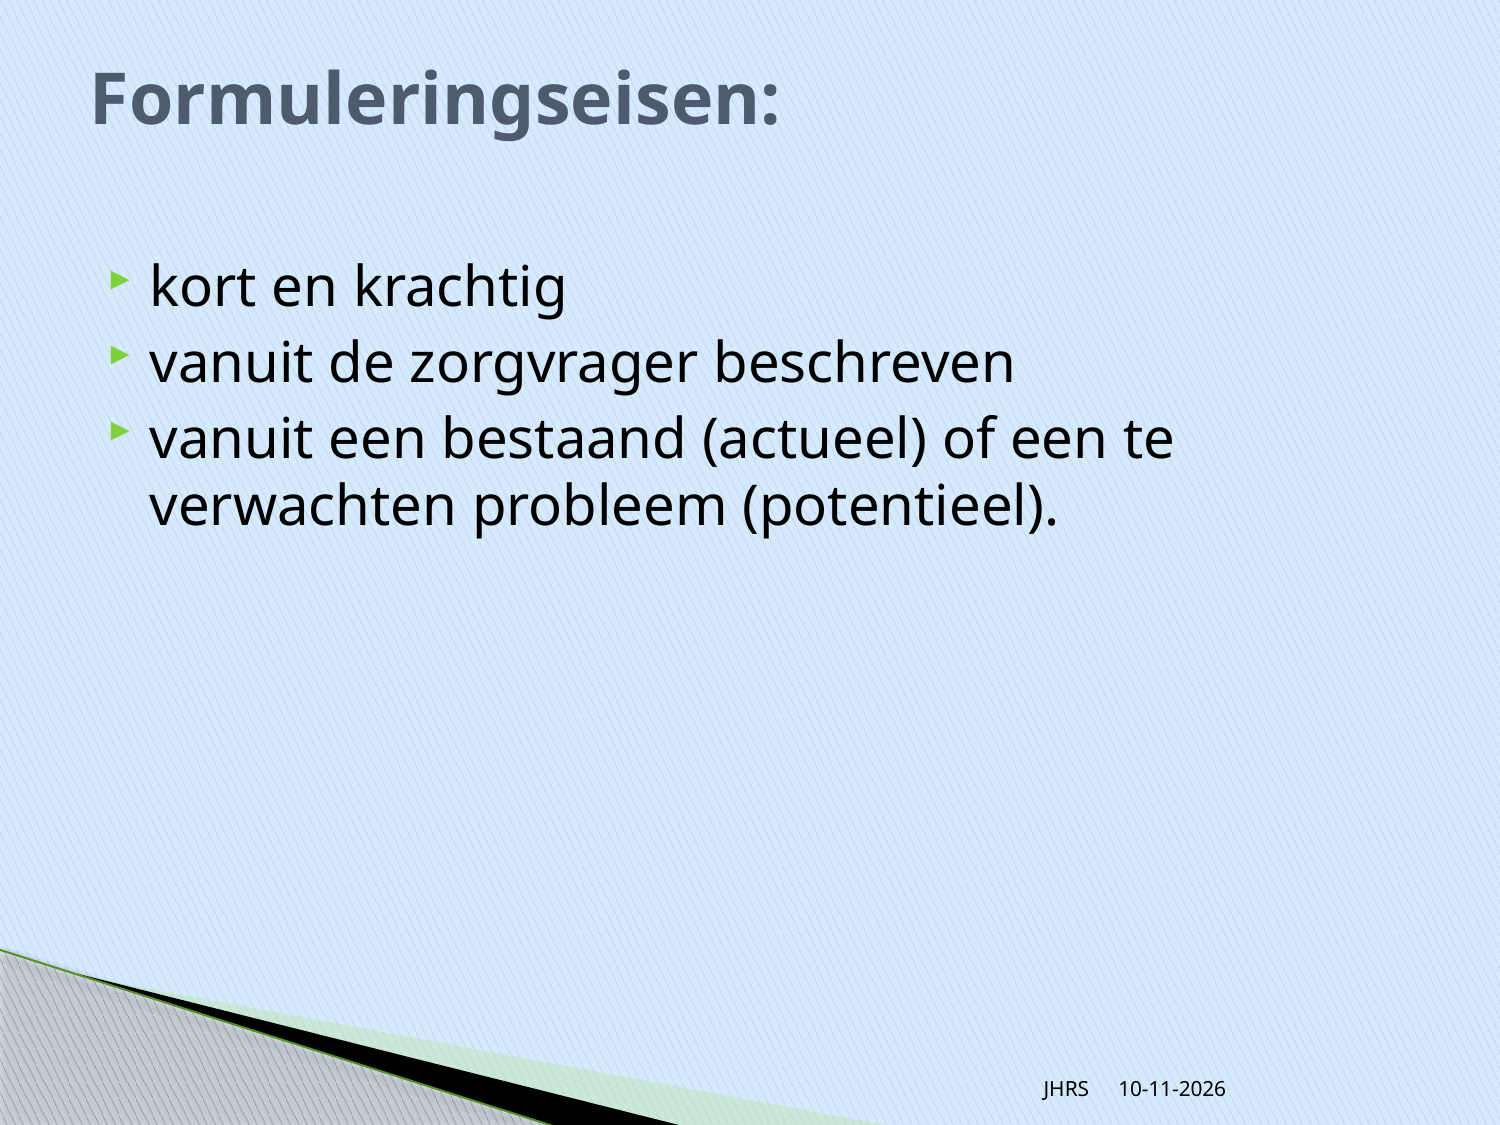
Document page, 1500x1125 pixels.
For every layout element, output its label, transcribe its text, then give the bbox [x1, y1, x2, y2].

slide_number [1105, 1051, 1419, 1112]
footer JHRS [718, 1051, 1105, 1112]
title Formuleringseisen: [75, 45, 1425, 233]
list kort en krachtig vanuit de zorgvrager beschreven vanuit een bestaand (actueel) of een te verwachten probleem (potentieel). [75, 243, 1425, 986]
